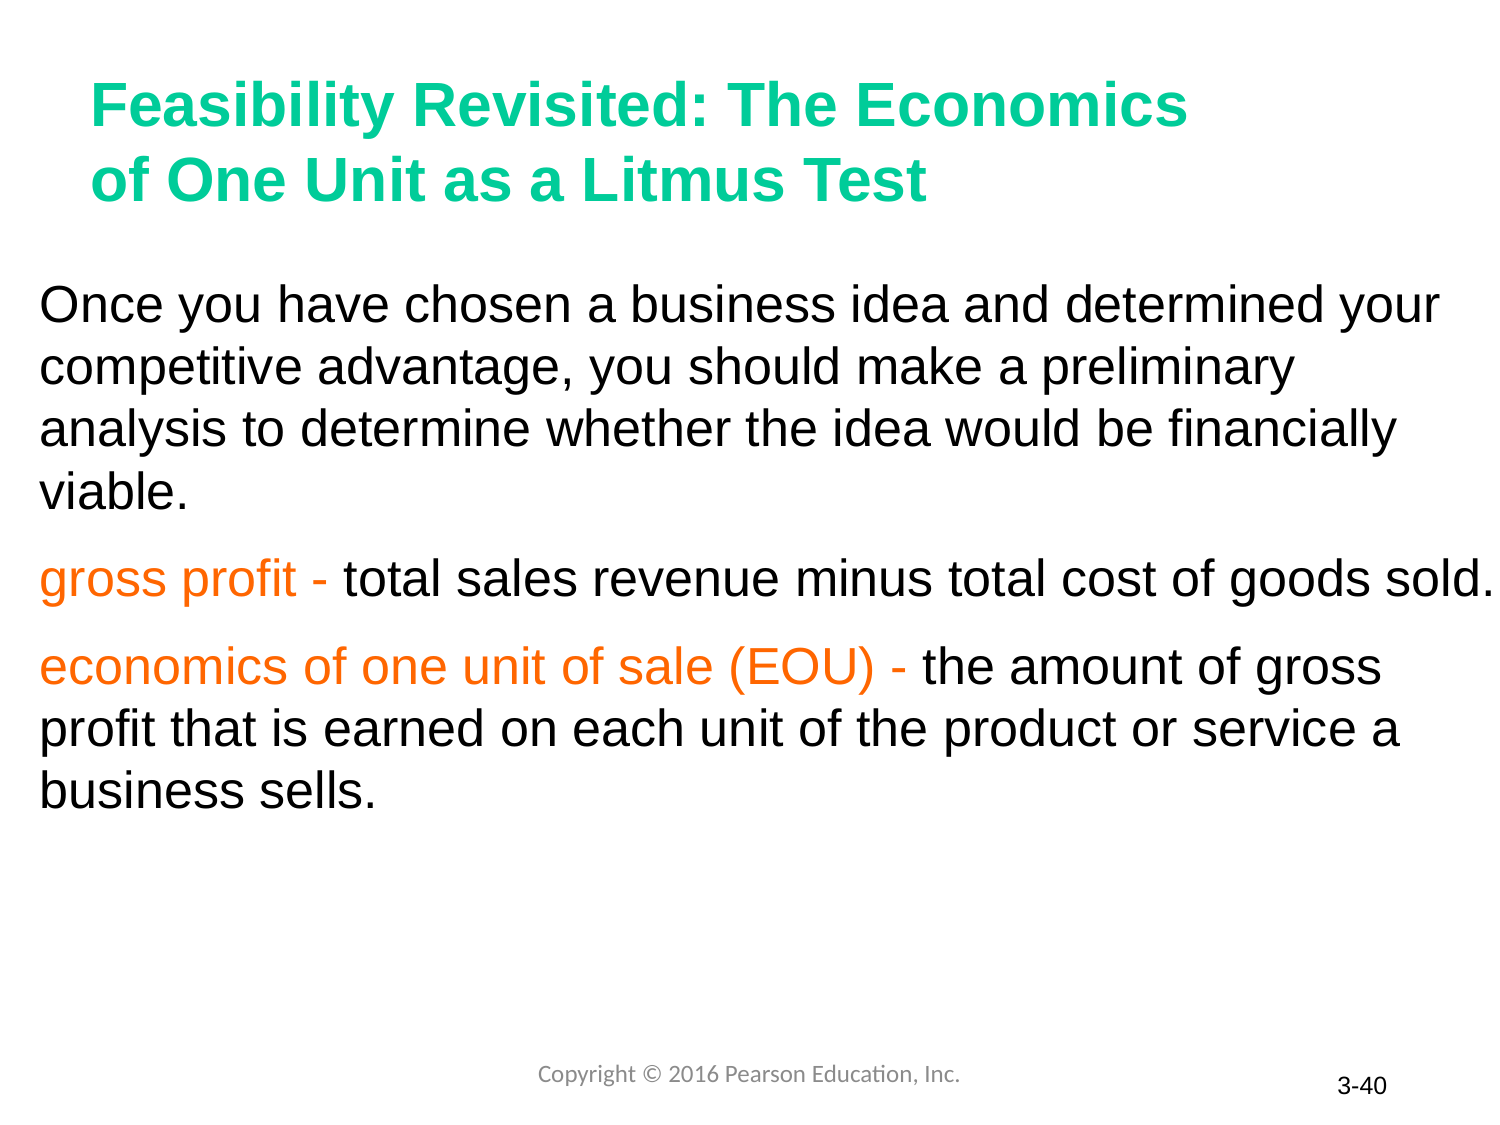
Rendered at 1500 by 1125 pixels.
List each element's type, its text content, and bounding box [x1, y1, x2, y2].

footer Copyright © 2016 Pearson Education, Inc. [512, 1042, 988, 1103]
list Once you have chosen a business idea and determined your competitive advantage, you should make a preliminary analysis to determine whether the idea would be financially viable. gross profit - total sales revenue minus total cost of goods sold. economics of one unit of sale (EOU) - the amount of gross profit that is earned on each unit of the product or service a business sells. [24, 262, 1500, 1005]
title Feasibility Revisited: The Economics of One Unit as a Litmus Test [75, 45, 1425, 233]
